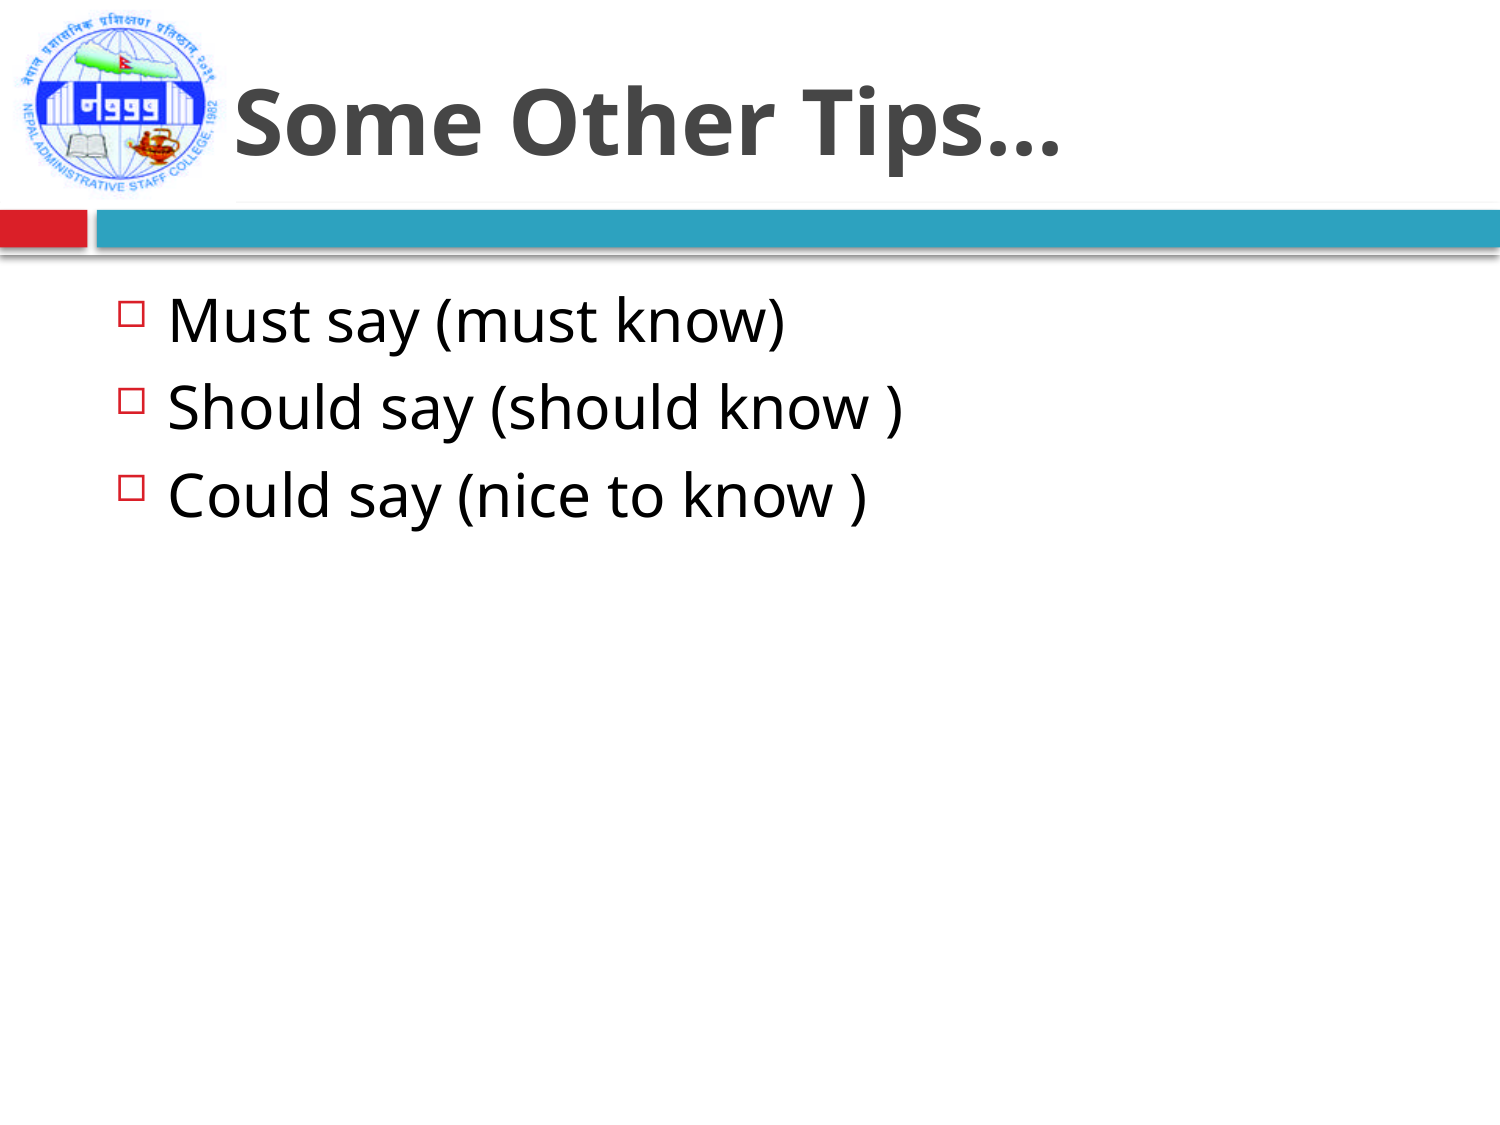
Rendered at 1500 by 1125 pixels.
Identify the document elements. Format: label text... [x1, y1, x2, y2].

picture [1, 0, 236, 208]
title Some Other Tips... [218, 37, 1471, 200]
list Must say (must know) Should say (should know ) Could say (nice to know ) [100, 275, 1438, 1013]
